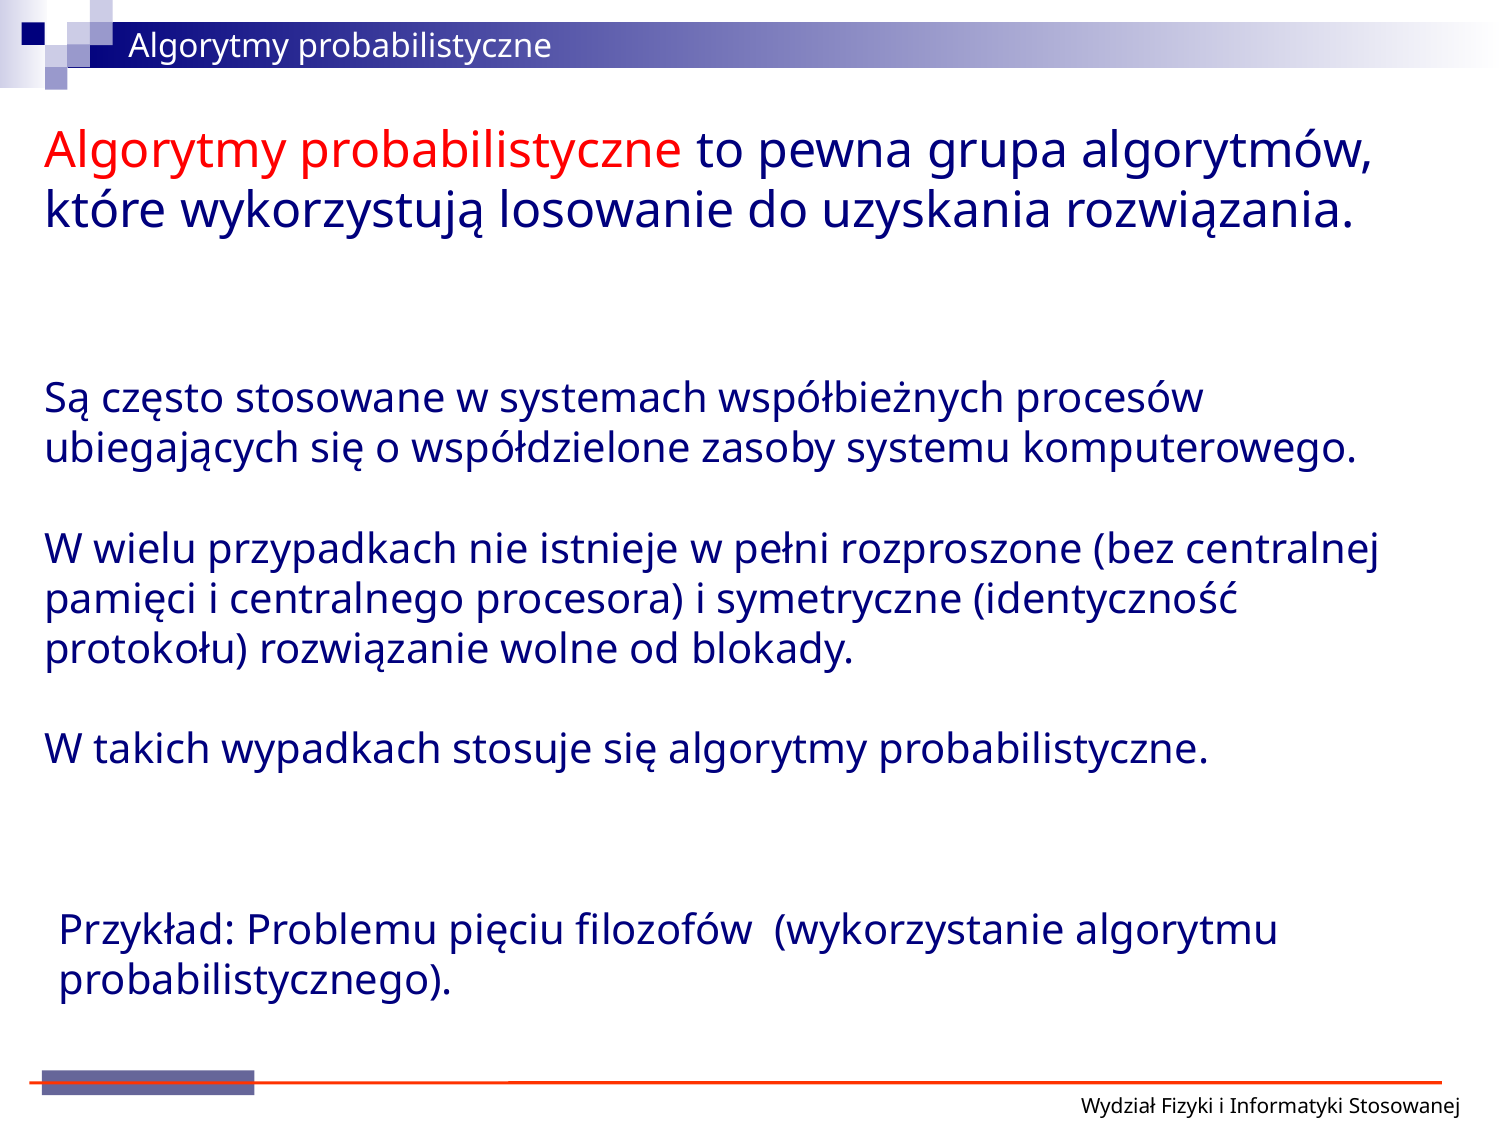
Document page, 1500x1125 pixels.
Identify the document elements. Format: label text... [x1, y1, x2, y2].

text_box Algorytmy probabilistyczne [113, 16, 749, 71]
text_box Są często stosowane w systemach współbieżnych procesów ubiegających się o współdzielone zasoby systemu komputerowego. W wielu przypadkach nie istnieje w pełni rozproszone (bez centralnej pamięci i centralnego procesora) i symetryczne (identyczność protokołu) rozwiązanie wolne od blokady. W takich wypadkach stosuje się algorytmy probabilistyczne. [29, 363, 1460, 779]
text_box Przykład: Problemu pięciu filozofów (wykorzystanie algorytmu probabilistycznego). [43, 895, 1462, 1011]
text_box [29, 1070, 1443, 1096]
text_box Algorytmy probabilistyczne to pewna grupa algorytmów, które wykorzystują losowanie do uzyskania rozwiązania. [29, 109, 1459, 245]
text_box Wydział Fizyki i Informatyki Stosowanej [1066, 1084, 1476, 1125]
